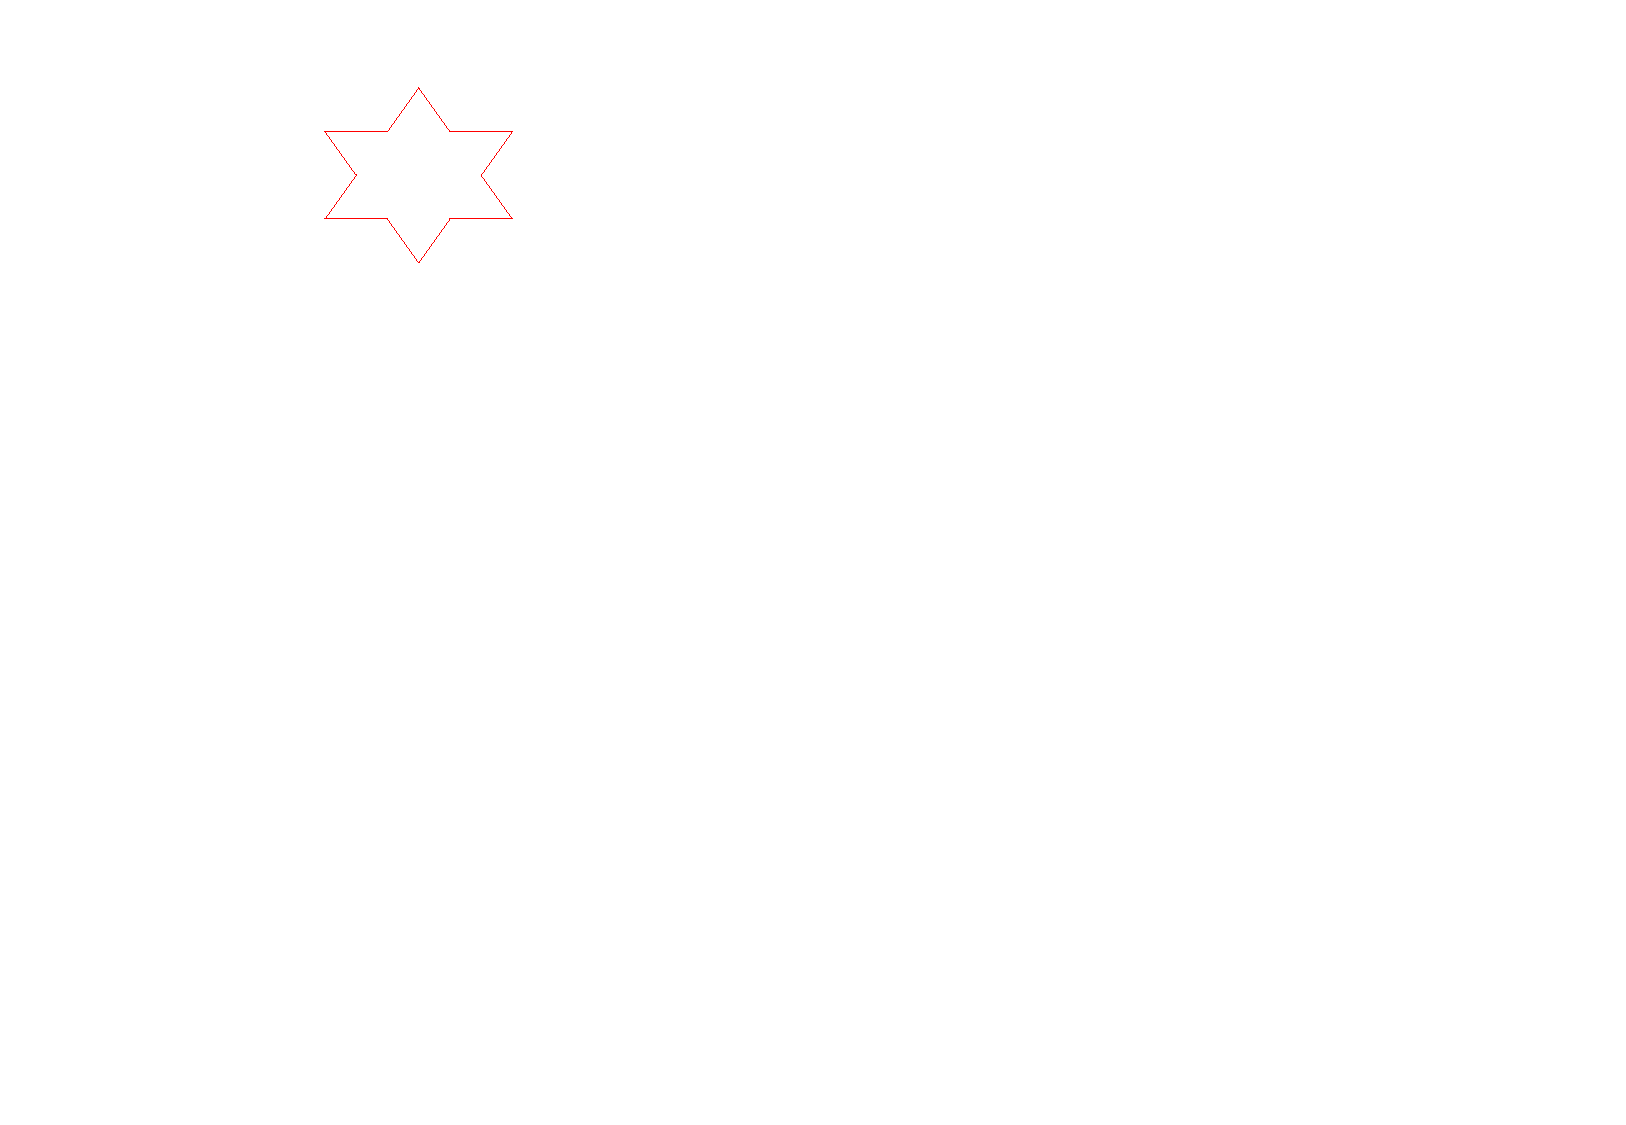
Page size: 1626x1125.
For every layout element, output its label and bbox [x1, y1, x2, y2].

text_box [324, 87, 513, 263]
